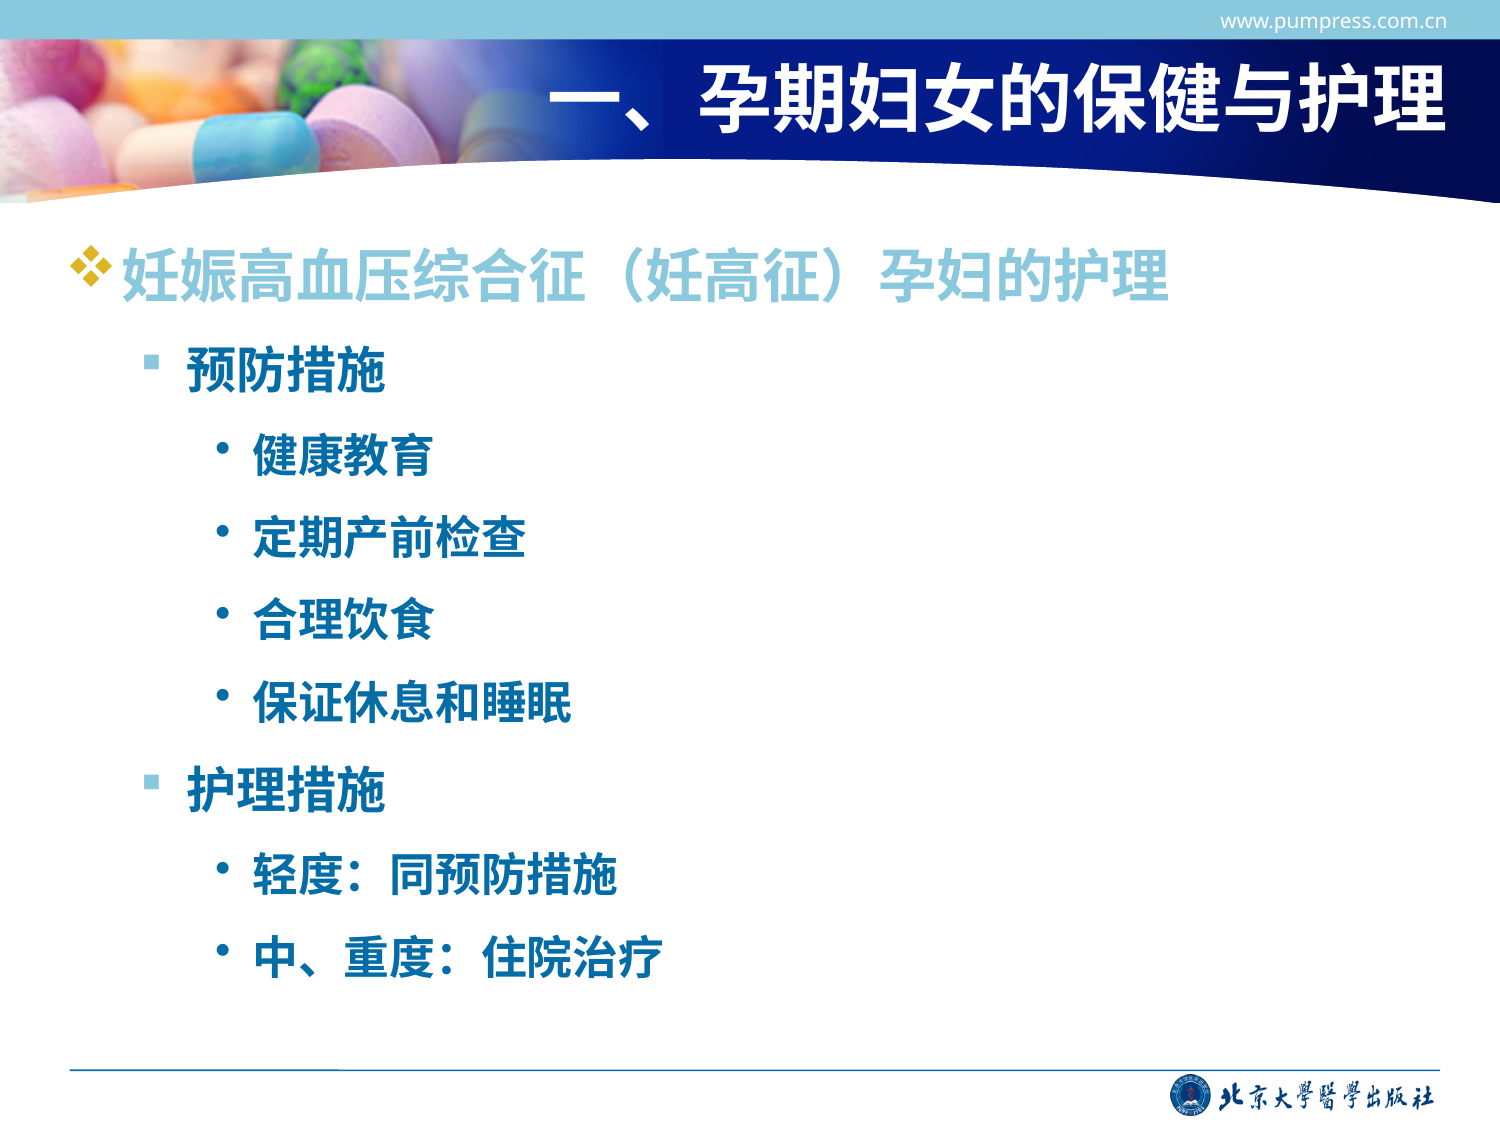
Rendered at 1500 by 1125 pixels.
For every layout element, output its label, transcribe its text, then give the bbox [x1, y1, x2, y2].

slide_number www.pumpress.com.cn [1024, 0, 1463, 38]
picture [0, 40, 1500, 203]
text_box [785, 113, 1364, 174]
list 妊娠高血压综合征（妊高征）孕妇的护理 预防措施 健康教育 定期产前检查 合理饮食 保证休息和睡眠 护理措施 轻度：同预防措施 中、重度：住院治疗 [49, 196, 1463, 1071]
title 一、孕期妇女的保健与护理 [137, 49, 1463, 143]
picture [1170, 1074, 1436, 1118]
